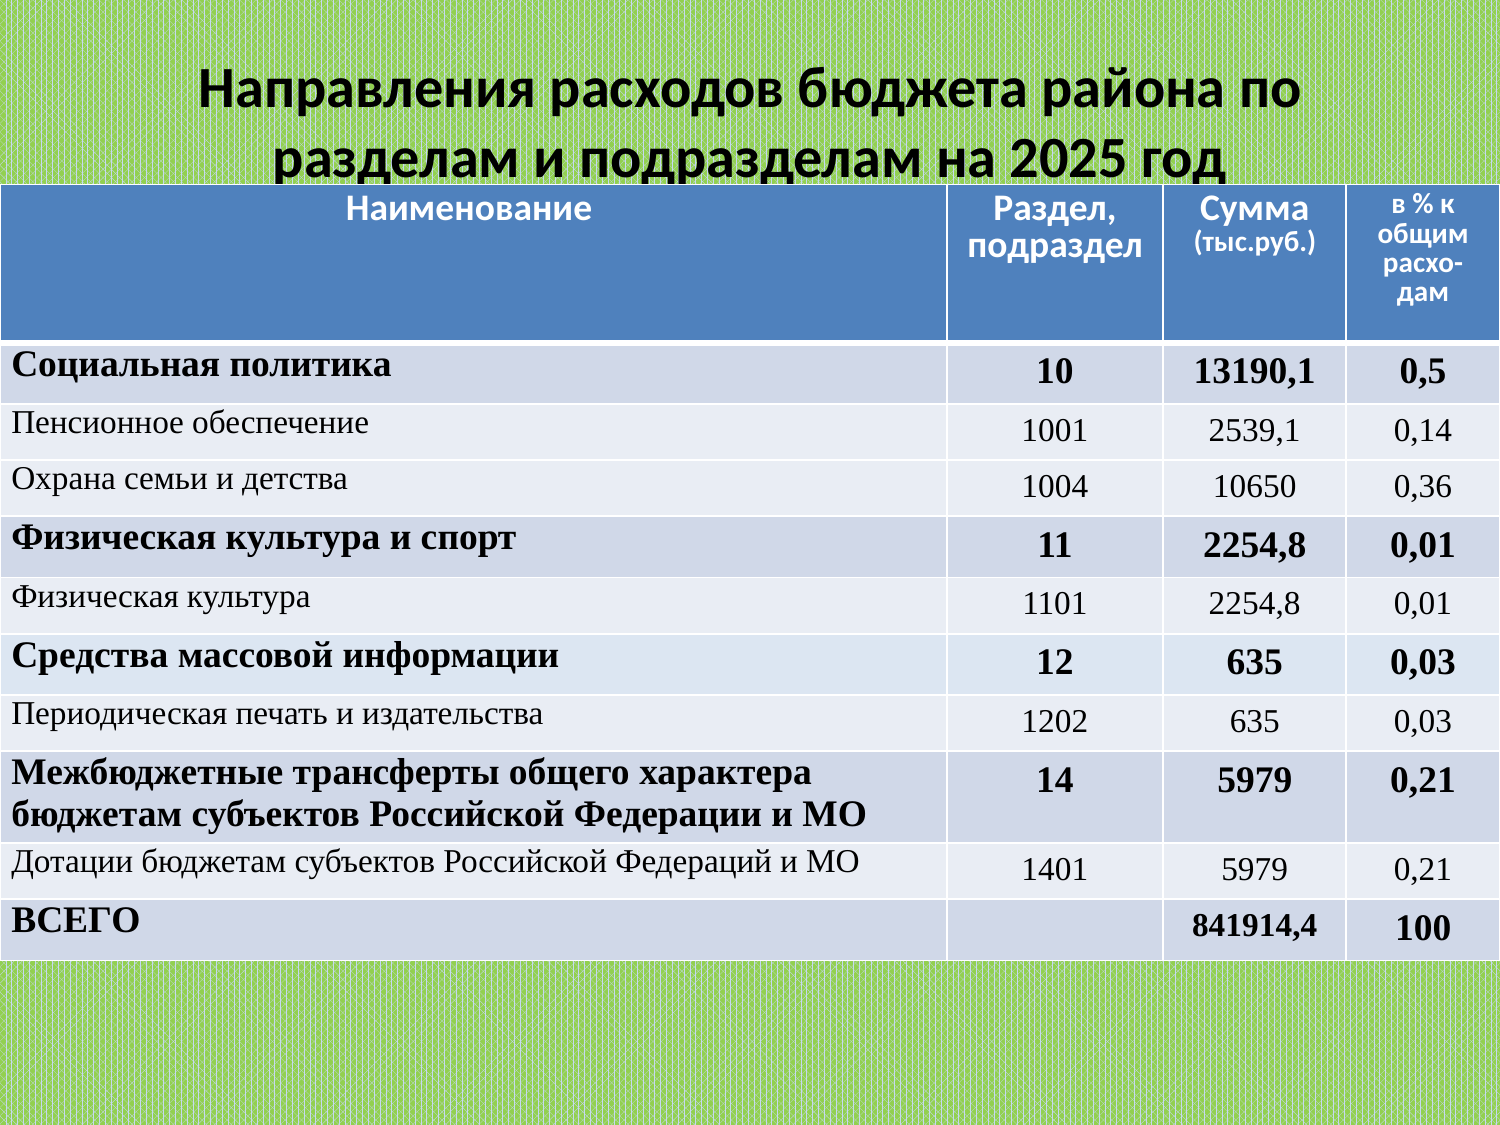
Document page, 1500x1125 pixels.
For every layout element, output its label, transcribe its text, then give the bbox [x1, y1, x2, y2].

table_cell 1001 [948, 405, 1162, 459]
table_cell 841914,4 [1164, 900, 1345, 960]
table_cell 0,03 [1347, 696, 1499, 750]
table_cell 0,21 [1347, 752, 1499, 842]
table_cell Физическая культура и спорт [1, 517, 946, 577]
table_cell Периодическая печать и издательства [1, 696, 946, 750]
table_cell 13190,1 [1164, 346, 1345, 403]
table_cell 2254,8 [1164, 578, 1345, 633]
table_cell 12 [948, 635, 1162, 694]
table_cell Социальная политика [1, 346, 946, 403]
table_cell 0,01 [1347, 578, 1499, 633]
table_cell 5979 [1164, 844, 1345, 898]
table_cell 2539,1 [1164, 405, 1345, 459]
table_header Наименование [1, 185, 946, 340]
table_cell 0,03 [1347, 635, 1499, 694]
table_cell 2254,8 [1164, 517, 1345, 577]
table_header Сумма (тыс.руб.) [1164, 185, 1345, 340]
table_cell 1101 [948, 578, 1162, 633]
table_cell 0,21 [1347, 844, 1499, 898]
table_cell 0,01 [1347, 517, 1499, 577]
table_cell 10 [948, 346, 1162, 403]
table_cell 635 [1164, 635, 1345, 694]
table_cell 1202 [948, 696, 1162, 750]
table_cell 1401 [948, 844, 1162, 898]
table_cell 1004 [948, 461, 1162, 515]
table_cell 0,14 [1347, 405, 1499, 459]
table_cell 100 [1347, 900, 1499, 960]
table_cell Охрана семьи и детства [1, 461, 946, 515]
table_cell Средства массовой информации [1, 635, 946, 694]
table_cell 10650 [1164, 461, 1345, 515]
table_header в % к общим расхо-дам [1347, 185, 1499, 340]
table_cell Физическая культура [1, 578, 946, 633]
table_cell 5979 [1164, 752, 1345, 842]
table_cell 0,36 [1347, 461, 1499, 515]
table_cell Межбюджетные трансферты общего характера бюджетам субъектов Российской Федерации и МО [1, 752, 946, 842]
table_cell 14 [948, 752, 1162, 842]
table_cell ВСЕГО [1, 900, 946, 960]
table_header Раздел, подраздел [948, 185, 1162, 340]
table_cell 635 [1164, 696, 1345, 750]
table_cell 11 [948, 517, 1162, 577]
table_cell Пенсионное обеспечение [1, 405, 946, 459]
table_cell [948, 900, 1162, 960]
title Направления расходов бюджета района по разделам и подразделам на 2025 год [74, 30, 1426, 184]
table_cell 0,5 [1347, 346, 1499, 403]
table_cell Дотации бюджетам субъектов Российской Федераций и МО [1, 844, 946, 898]
